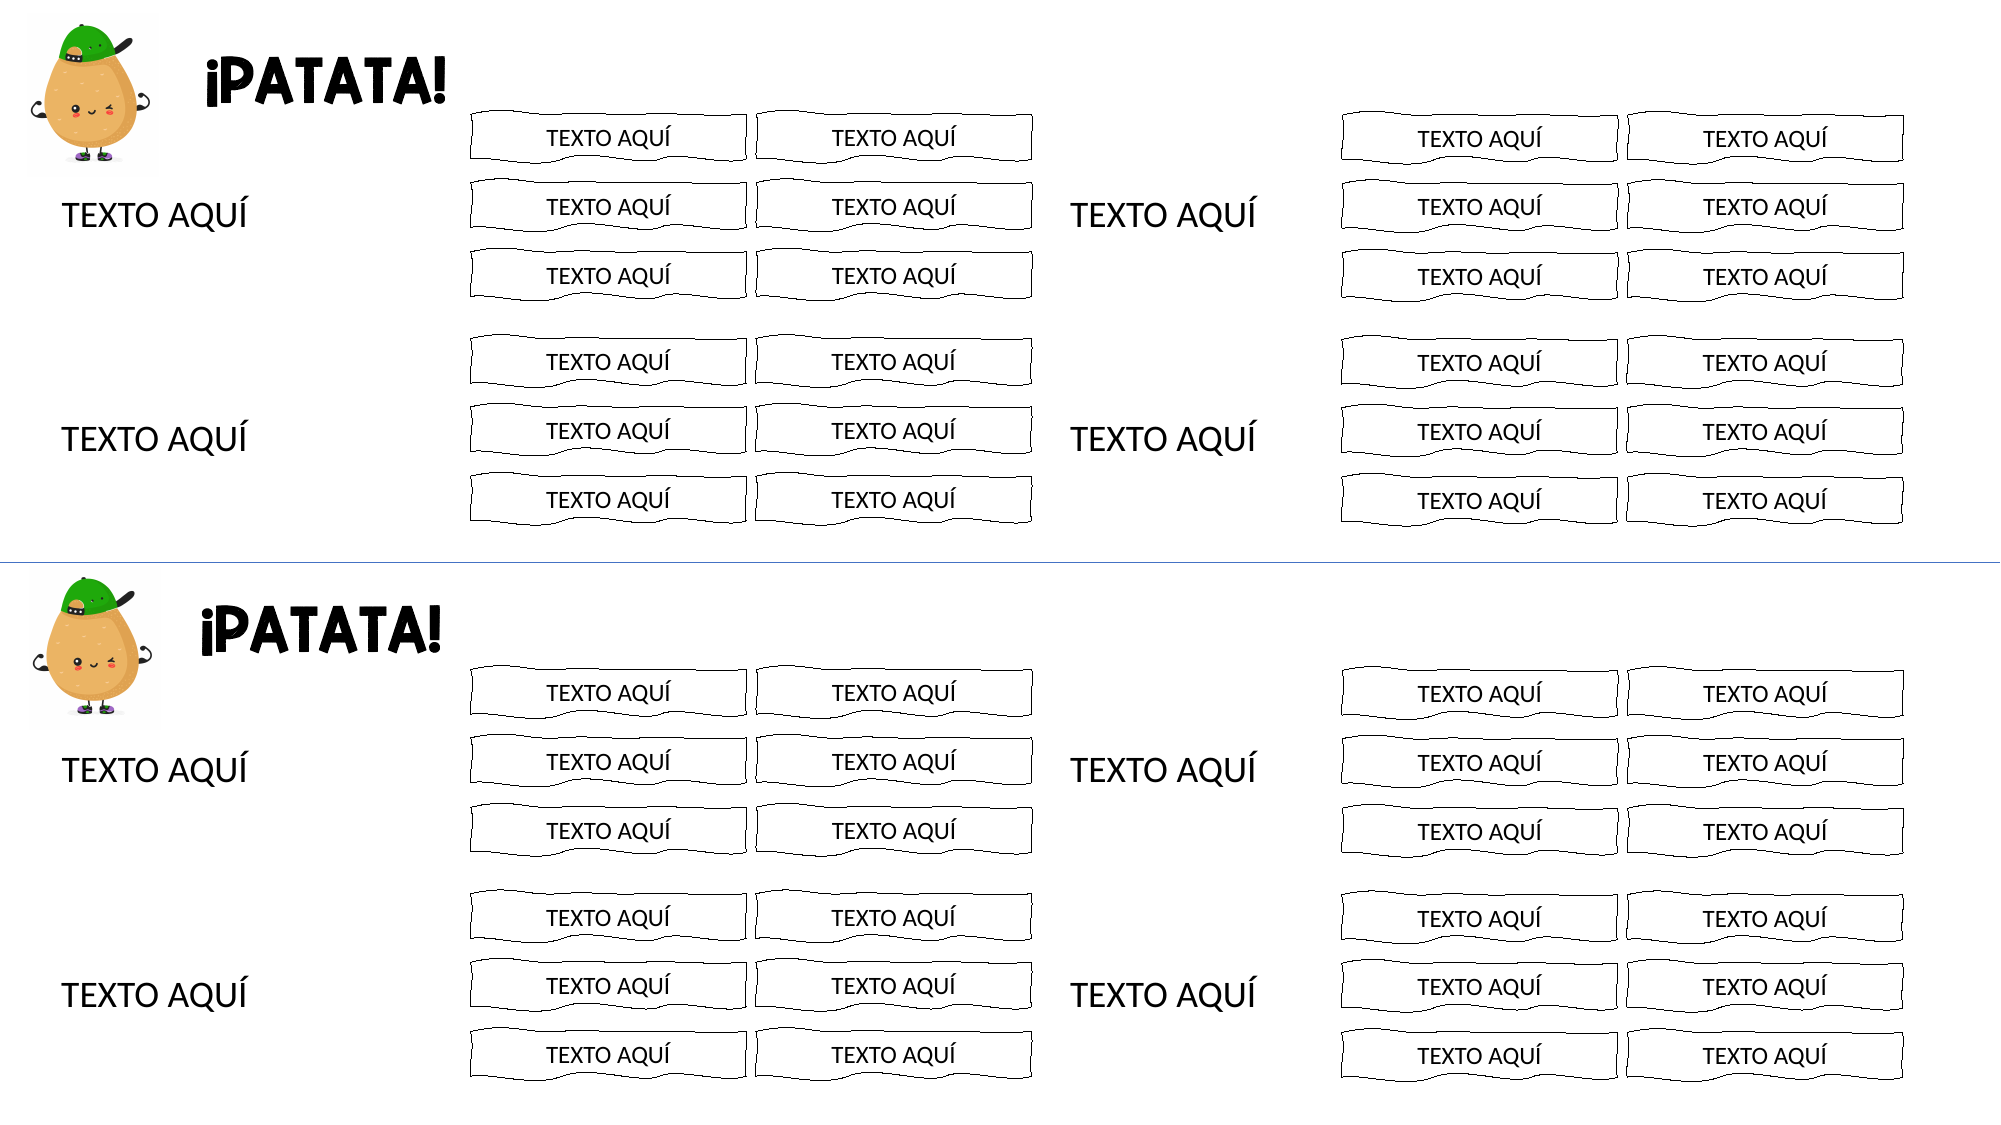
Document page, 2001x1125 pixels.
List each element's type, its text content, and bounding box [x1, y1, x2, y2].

picture [27, 13, 159, 177]
text_box TEXTO AQUÍ [470, 803, 747, 857]
text_box TEXTO AQUÍ [470, 178, 747, 232]
text_box TEXTO AQUÍ [755, 403, 1033, 456]
text_box TEXTO AQUÍ [46, 962, 516, 1023]
text_box TEXTO AQUÍ [755, 665, 1033, 719]
text_box TEXTO AQUÍ [1627, 666, 1904, 720]
text_box TEXTO AQUÍ [1627, 111, 1904, 165]
picture [29, 566, 161, 730]
picture [176, 36, 598, 141]
text_box TEXTO AQUÍ [46, 738, 516, 798]
text_box TEXTO AQUÍ [1626, 404, 1904, 457]
text_box TEXTO AQUÍ [46, 182, 516, 243]
text_box TEXTO AQUÍ [1341, 1028, 1618, 1082]
text_box TEXTO AQUÍ [755, 110, 1033, 164]
text_box TEXTO AQUÍ [1341, 473, 1618, 527]
text_box TEXTO AQUÍ [1626, 335, 1904, 389]
text_box TEXTO AQUÍ [1341, 804, 1619, 858]
text_box TEXTO AQUÍ [1341, 335, 1618, 389]
text_box TEXTO AQUÍ [1055, 738, 1297, 798]
text_box TEXTO AQUÍ [470, 248, 747, 301]
text_box TEXTO AQUÍ [1341, 959, 1618, 1013]
text_box TEXTO AQUÍ [470, 668, 747, 719]
text_box TEXTO AQUÍ [470, 734, 747, 787]
text_box TEXTO AQUÍ [470, 113, 747, 164]
text_box TEXTO AQUÍ [755, 472, 1033, 526]
text_box TEXTO AQUÍ [1627, 735, 1904, 788]
text_box TEXTO AQUÍ [1341, 404, 1618, 457]
text_box TEXTO AQUÍ [755, 178, 1033, 232]
text_box TEXTO AQUÍ [1055, 407, 1297, 467]
text_box TEXTO AQUÍ [755, 803, 1033, 857]
text_box TEXTO AQUÍ [1626, 1028, 1904, 1082]
text_box TEXTO AQUÍ [1626, 473, 1904, 527]
text_box TEXTO AQUÍ [470, 889, 747, 943]
text_box TEXTO AQUÍ [1626, 890, 1904, 944]
text_box TEXTO AQUÍ [1627, 249, 1904, 302]
text_box TEXTO AQUÍ [470, 472, 747, 526]
text_box TEXTO AQUÍ [1341, 111, 1619, 165]
text_box TEXTO AQUÍ [470, 334, 747, 388]
text_box TEXTO AQUÍ [470, 958, 747, 1012]
text_box TEXTO AQUÍ [470, 1027, 747, 1081]
text_box TEXTO AQUÍ [1055, 962, 1297, 1023]
text_box TEXTO AQUÍ [1055, 182, 1297, 243]
text_box TEXTO AQUÍ [46, 407, 516, 467]
text_box TEXTO AQUÍ [1341, 666, 1619, 720]
text_box TEXTO AQUÍ [755, 734, 1033, 787]
text_box TEXTO AQUÍ [1341, 735, 1619, 788]
text_box TEXTO AQUÍ [755, 248, 1033, 301]
text_box TEXTO AQUÍ [755, 334, 1033, 388]
text_box TEXTO AQUÍ [470, 403, 747, 456]
text_box TEXTO AQUÍ [1626, 959, 1904, 1013]
text_box TEXTO AQUÍ [1341, 890, 1618, 944]
text_box TEXTO AQUÍ [1341, 179, 1619, 233]
text_box TEXTO AQUÍ [755, 958, 1033, 1012]
text_box TEXTO AQUÍ [755, 1027, 1033, 1081]
picture [171, 585, 593, 690]
text_box TEXTO AQUÍ [1627, 804, 1904, 858]
text_box TEXTO AQUÍ [1627, 179, 1904, 233]
text_box TEXTO AQUÍ [1341, 249, 1619, 302]
text_box TEXTO AQUÍ [755, 889, 1033, 943]
